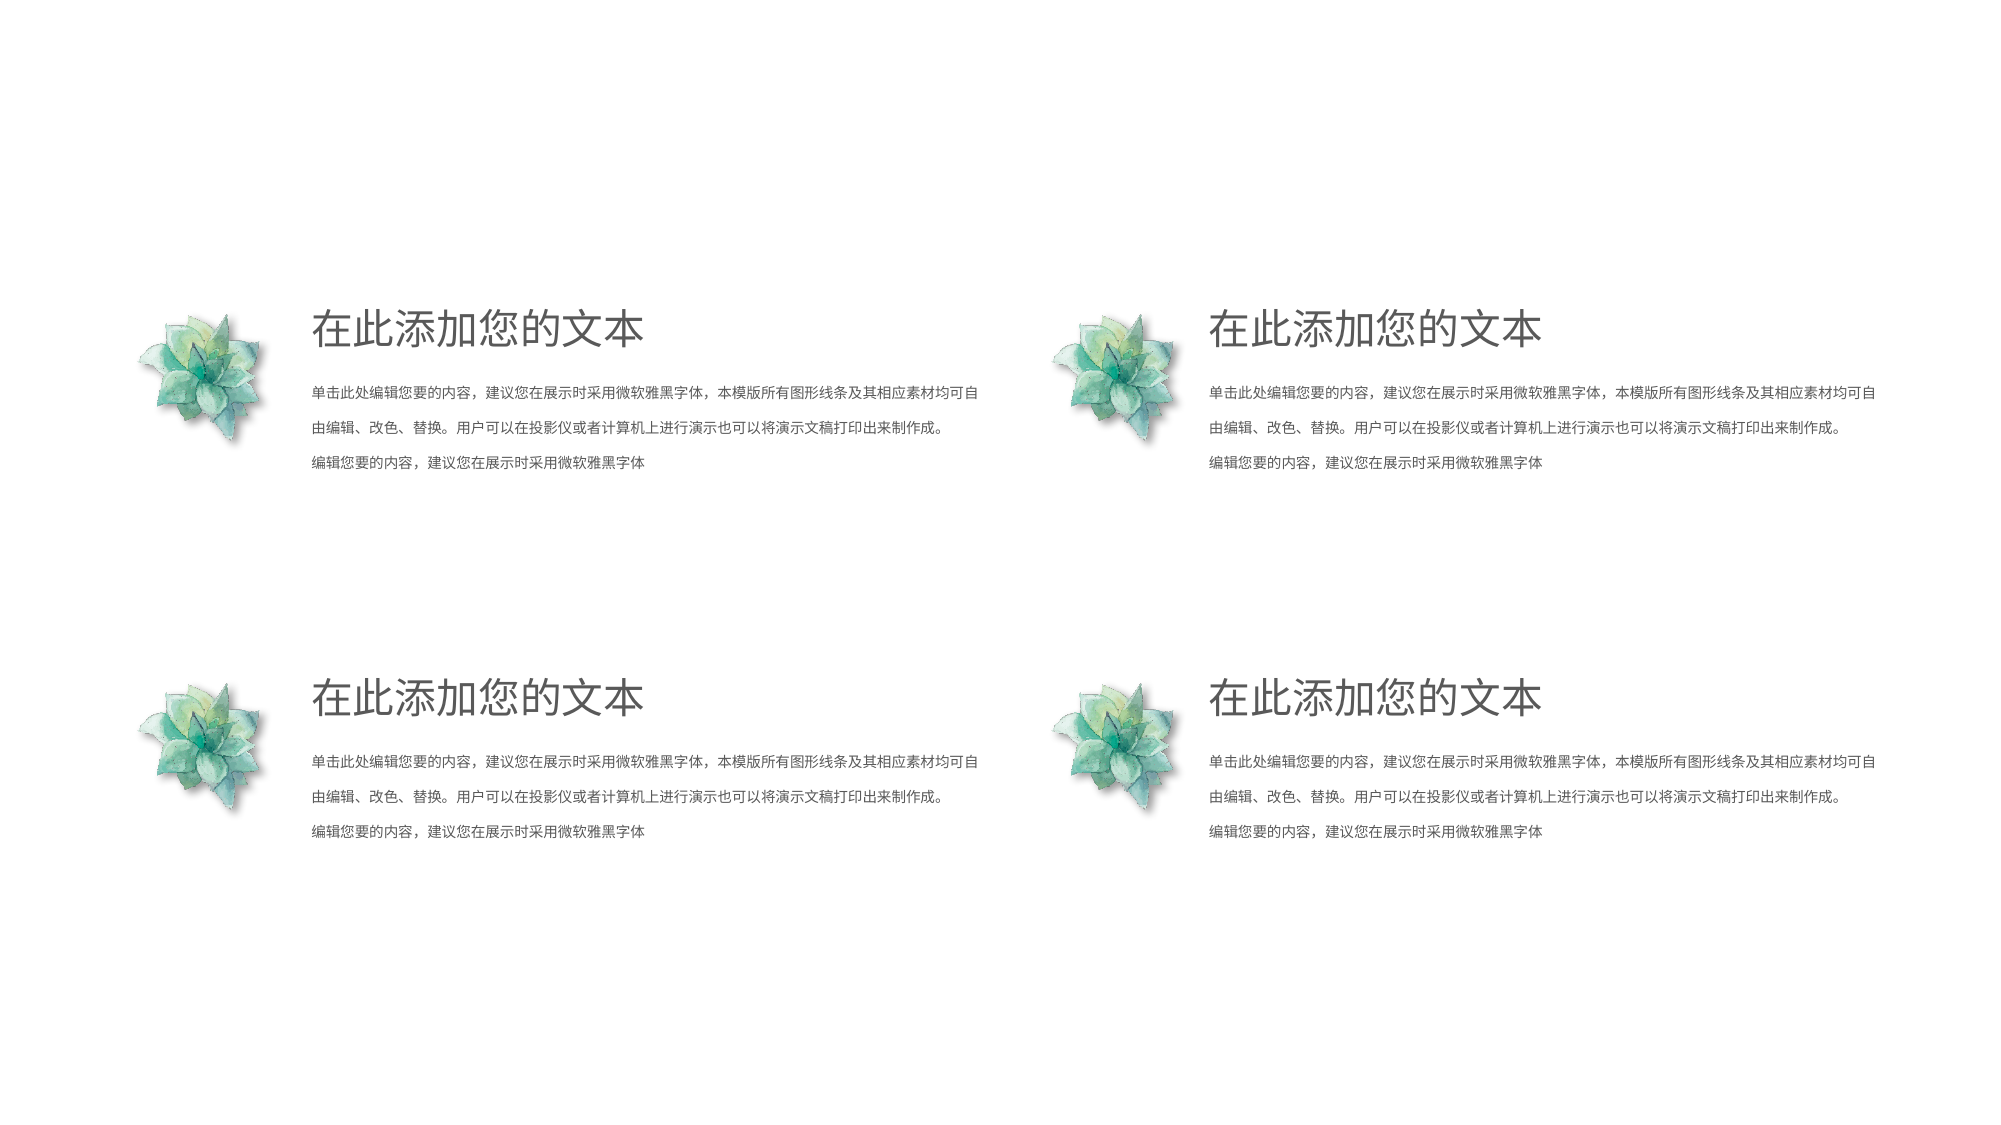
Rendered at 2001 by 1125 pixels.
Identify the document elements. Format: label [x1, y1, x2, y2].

text_box [1030, 664, 1896, 845]
text_box [1030, 295, 1896, 476]
text_box [116, 295, 999, 476]
text_box [116, 664, 999, 845]
